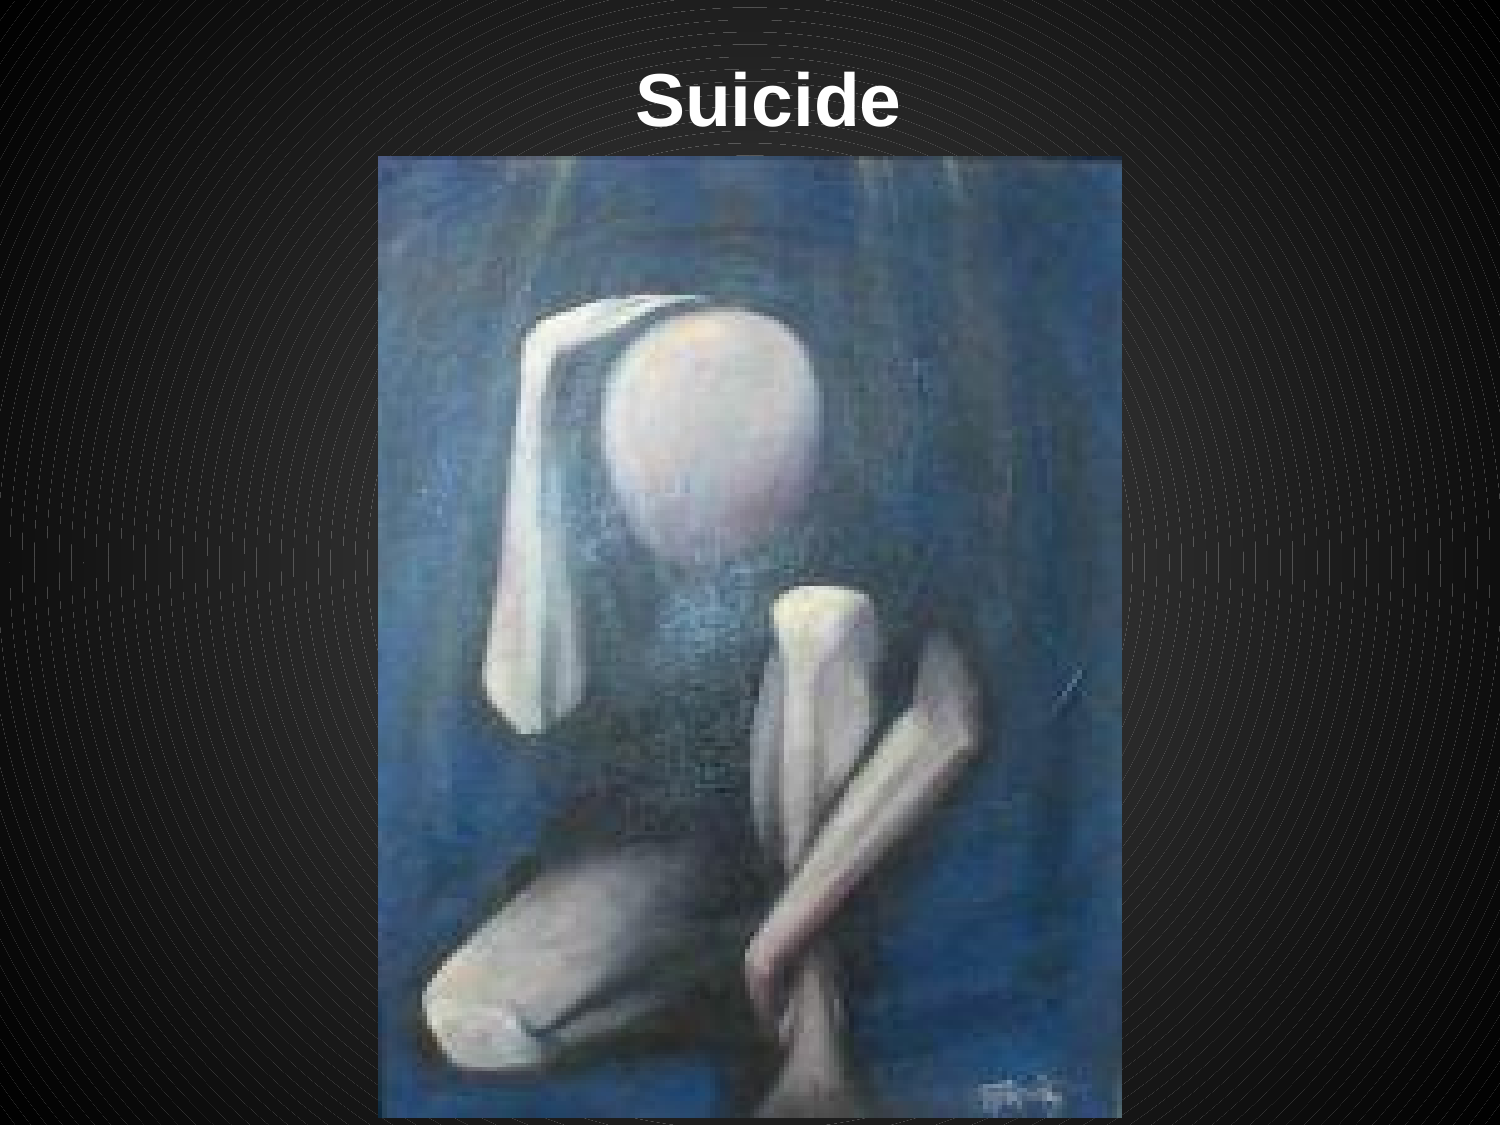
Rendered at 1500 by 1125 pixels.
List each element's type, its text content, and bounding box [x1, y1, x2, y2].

picture [377, 155, 1122, 1119]
title Suicide [75, 0, 1425, 157]
